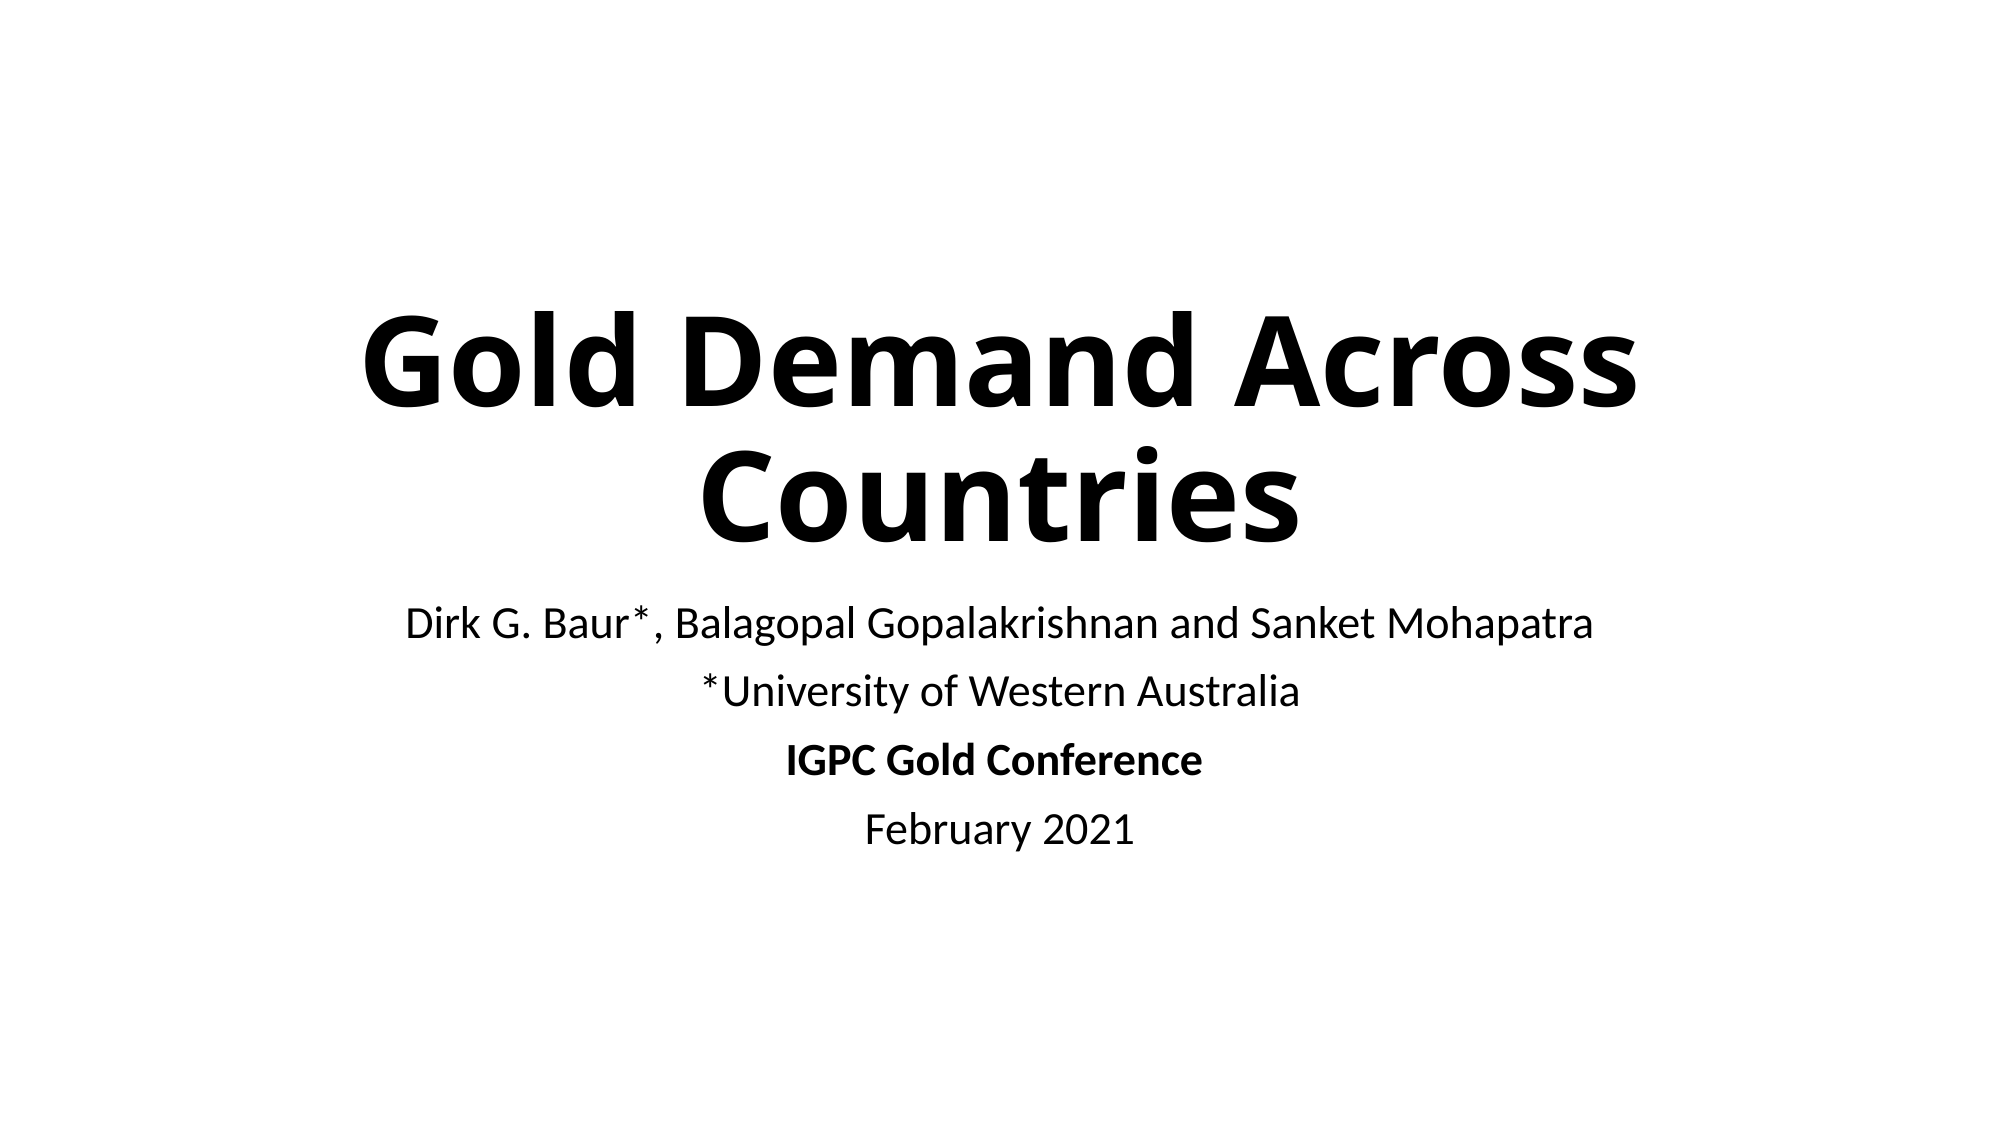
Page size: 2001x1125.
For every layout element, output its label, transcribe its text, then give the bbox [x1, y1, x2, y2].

title Gold Demand Across Countries [249, 184, 1750, 576]
subtitle Dirk G. Baur*, Balagopal Gopalakrishnan and Sanket Mohapatra *University of Western Australia IGPC Gold Conference February 2021 [249, 590, 1750, 863]
